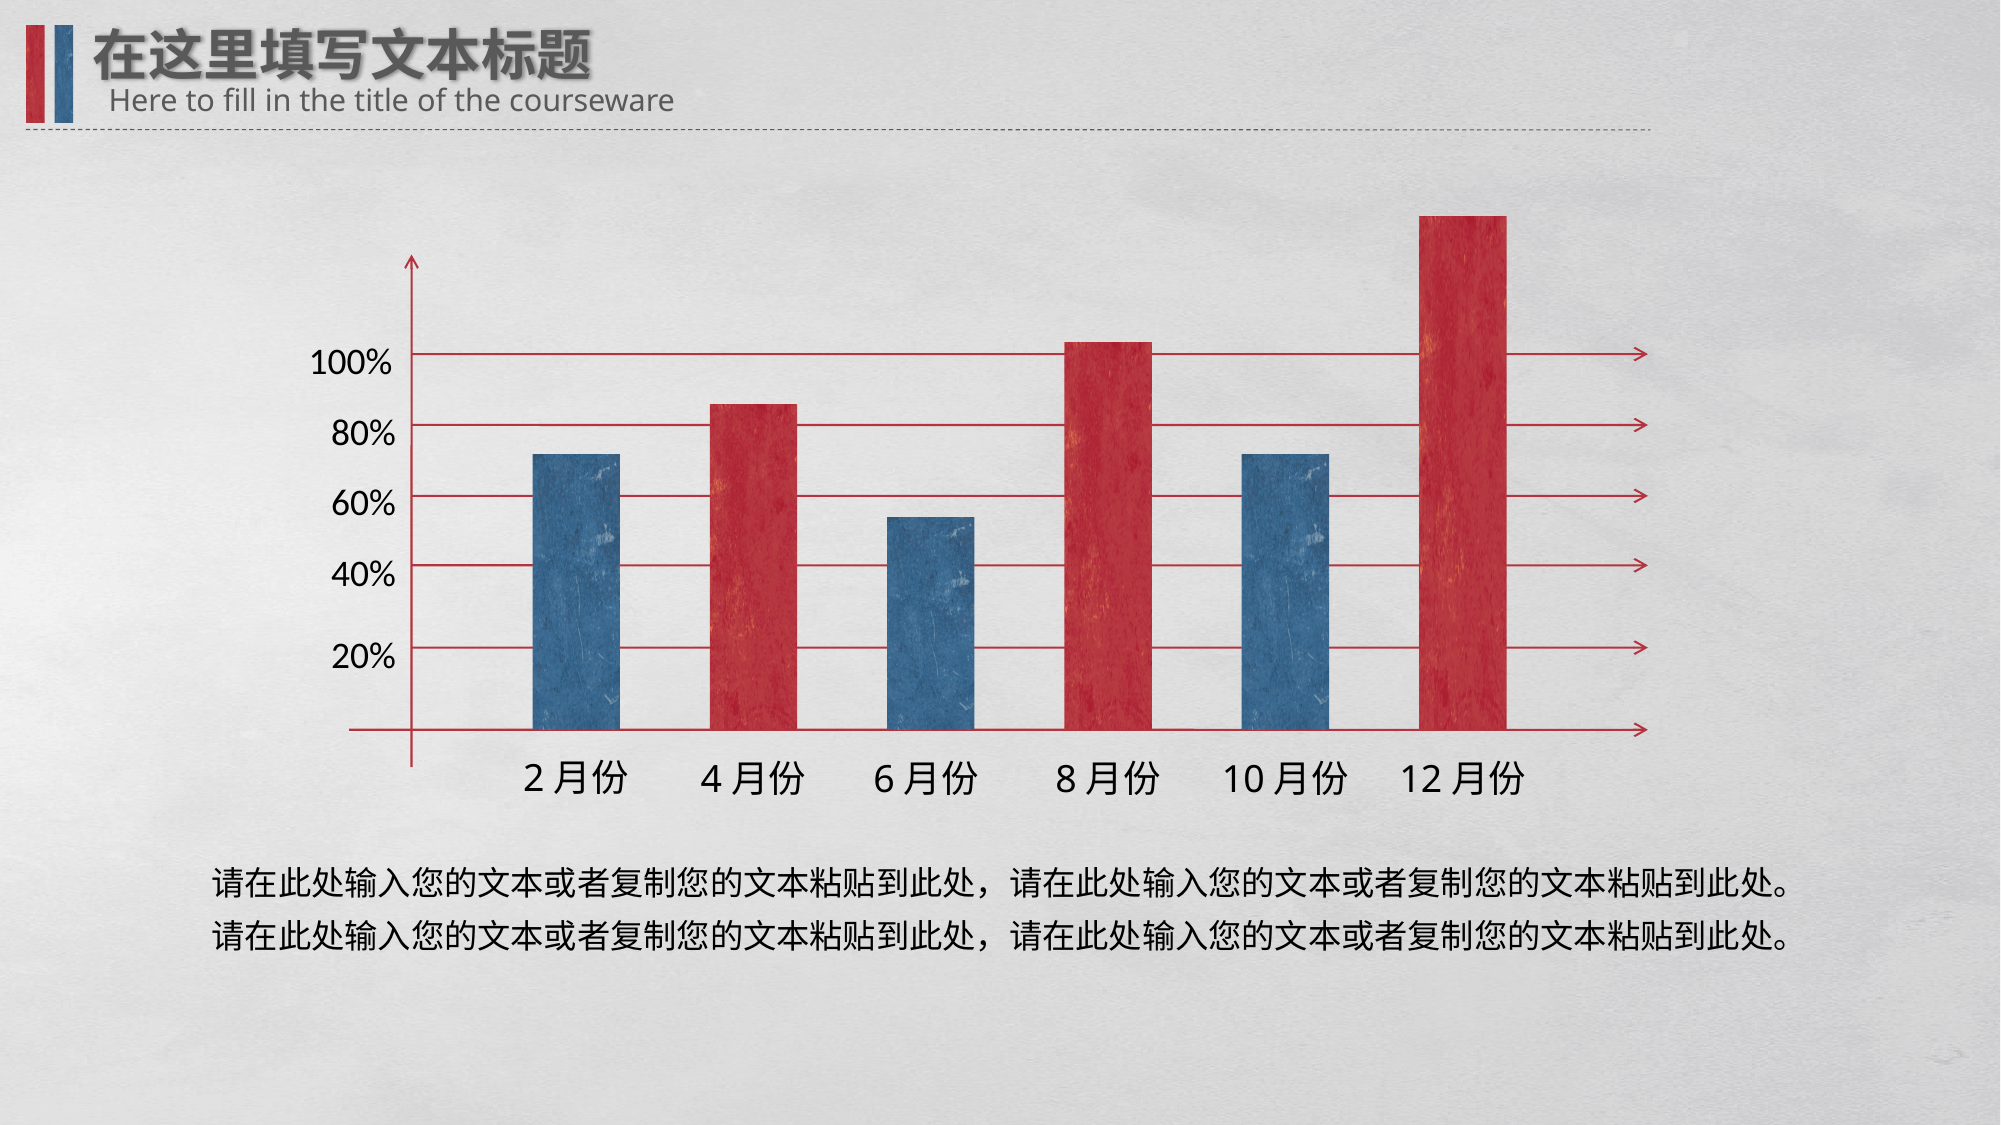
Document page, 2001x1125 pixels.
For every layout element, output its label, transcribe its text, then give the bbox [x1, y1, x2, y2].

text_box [279, 329, 423, 700]
text_box 请在此处输入您的文本或者复制您的文本粘贴到此处，请在此处输入您的文本或者复制您的文本粘贴到此处。 请在此处输入您的文本或者复制您的文本粘贴到此处，请在此处输入您的文本或者复制您的文本粘贴到此处。 [196, 855, 1826, 1004]
text_box [54, 25, 74, 124]
text_box [1064, 342, 1152, 353]
text_box [25, 25, 46, 124]
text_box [349, 353, 1648, 730]
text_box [495, 746, 1559, 823]
text_box [404, 254, 419, 329]
picture [0, 0, 2001, 1125]
text_box 在这里填写文本标题 [78, 12, 787, 95]
text_box Here to fill in the title of the courseware [93, 73, 690, 125]
text_box [1419, 216, 1507, 353]
